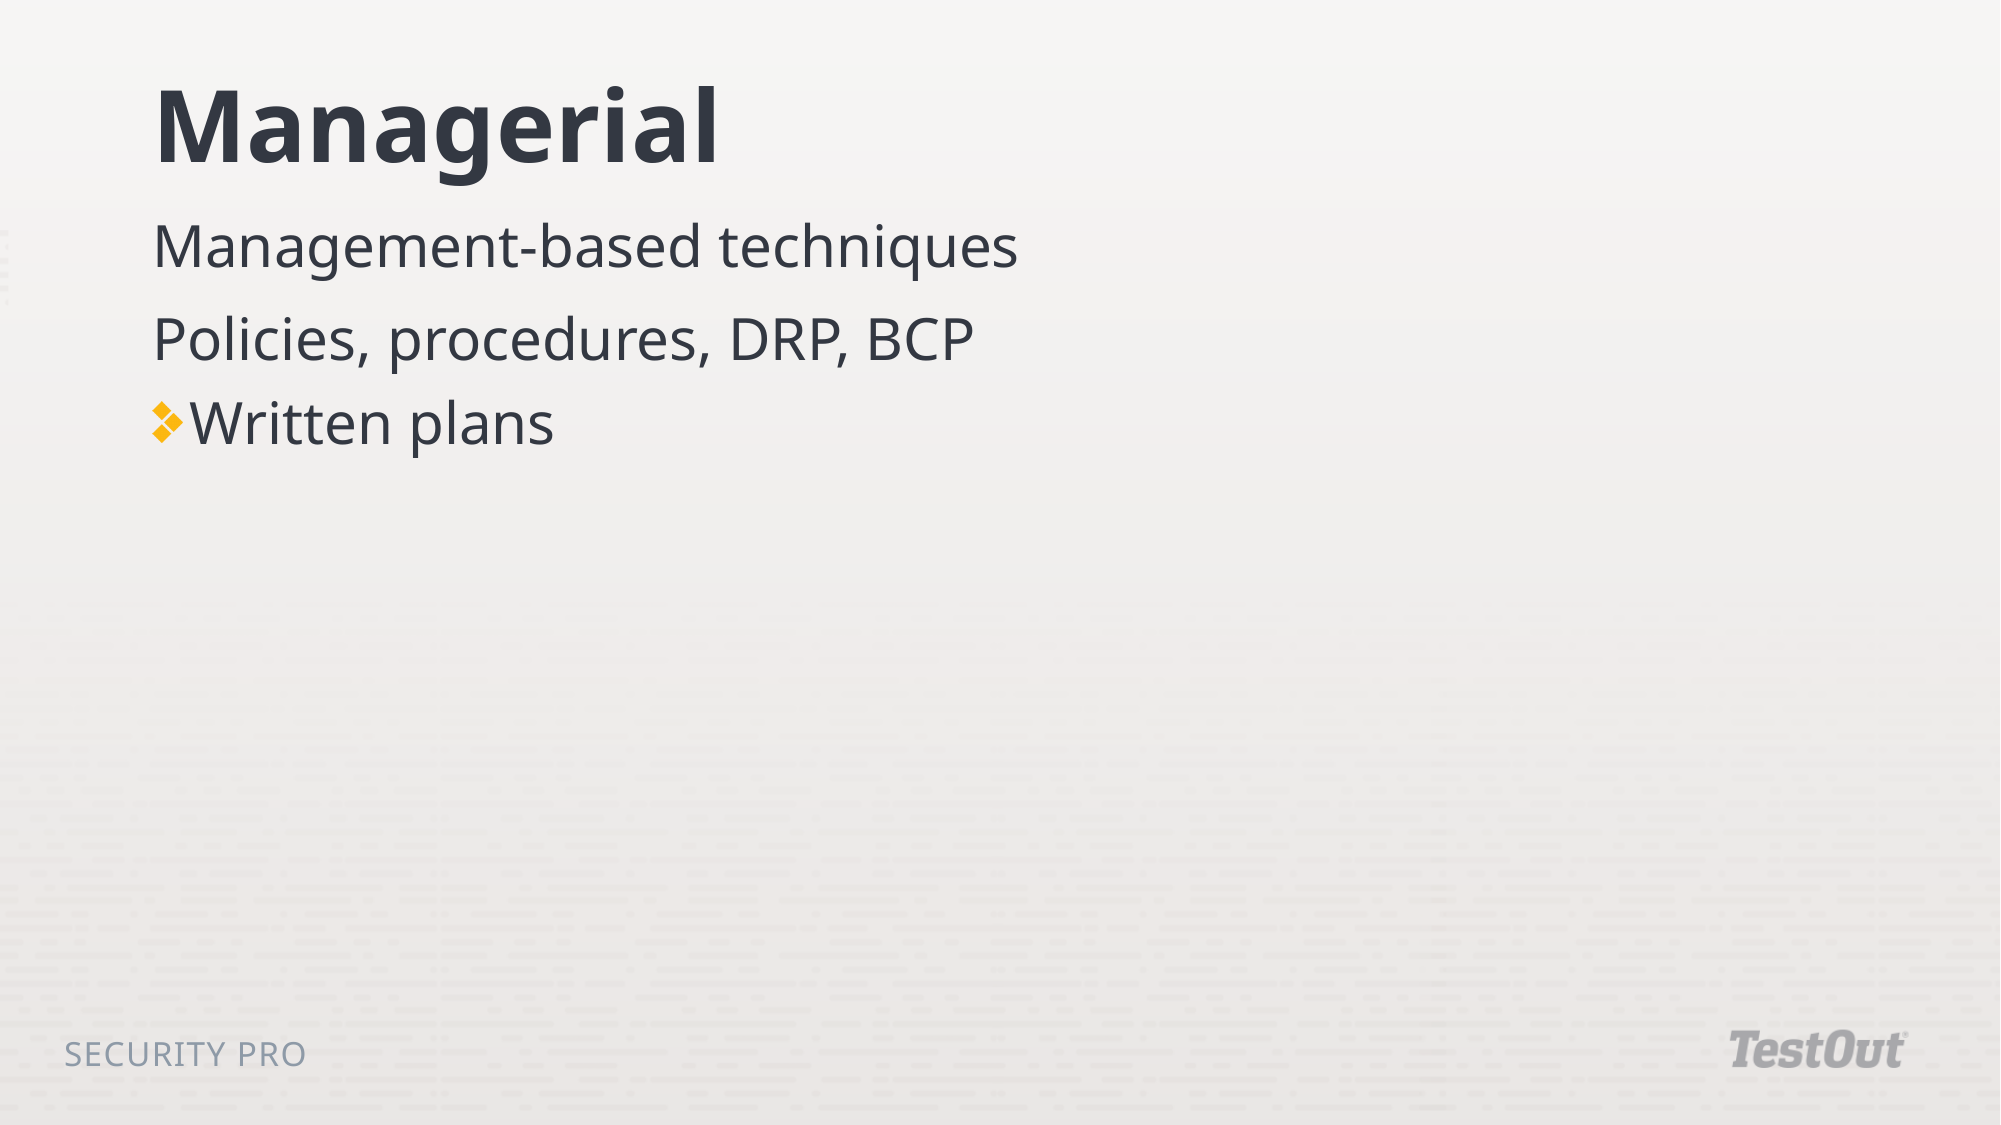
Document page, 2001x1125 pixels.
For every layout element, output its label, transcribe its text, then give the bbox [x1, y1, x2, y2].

list Security Pro [64, 1032, 666, 1079]
picture [0, 0, 2001, 1125]
title Managerial [137, 49, 1863, 210]
list Management-based techniques Policies, procedures, DRP, BCP Written plans [137, 210, 1863, 1000]
